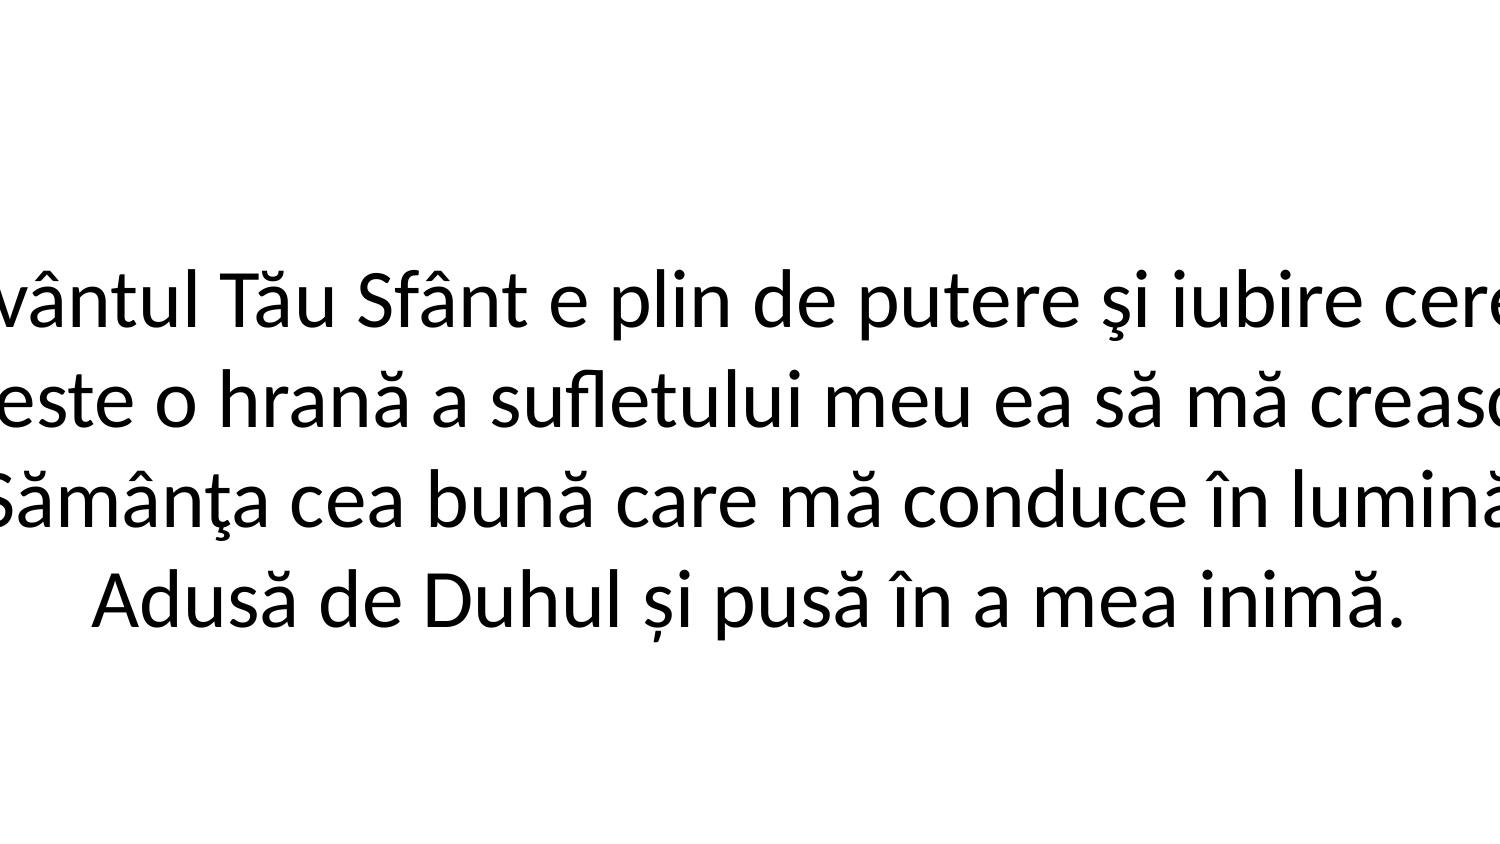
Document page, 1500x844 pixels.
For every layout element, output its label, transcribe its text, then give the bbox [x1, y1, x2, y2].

text_box 2. Cuvântul Tău Sfânt e plin de putere şi iubire cerească El este o hrană a sufletului meu ea să mă crească. Sămânţa cea bună care mă conduce în lumină Adusă de Duhul și pusă în a mea inimă. [0, 192, 1500, 652]
